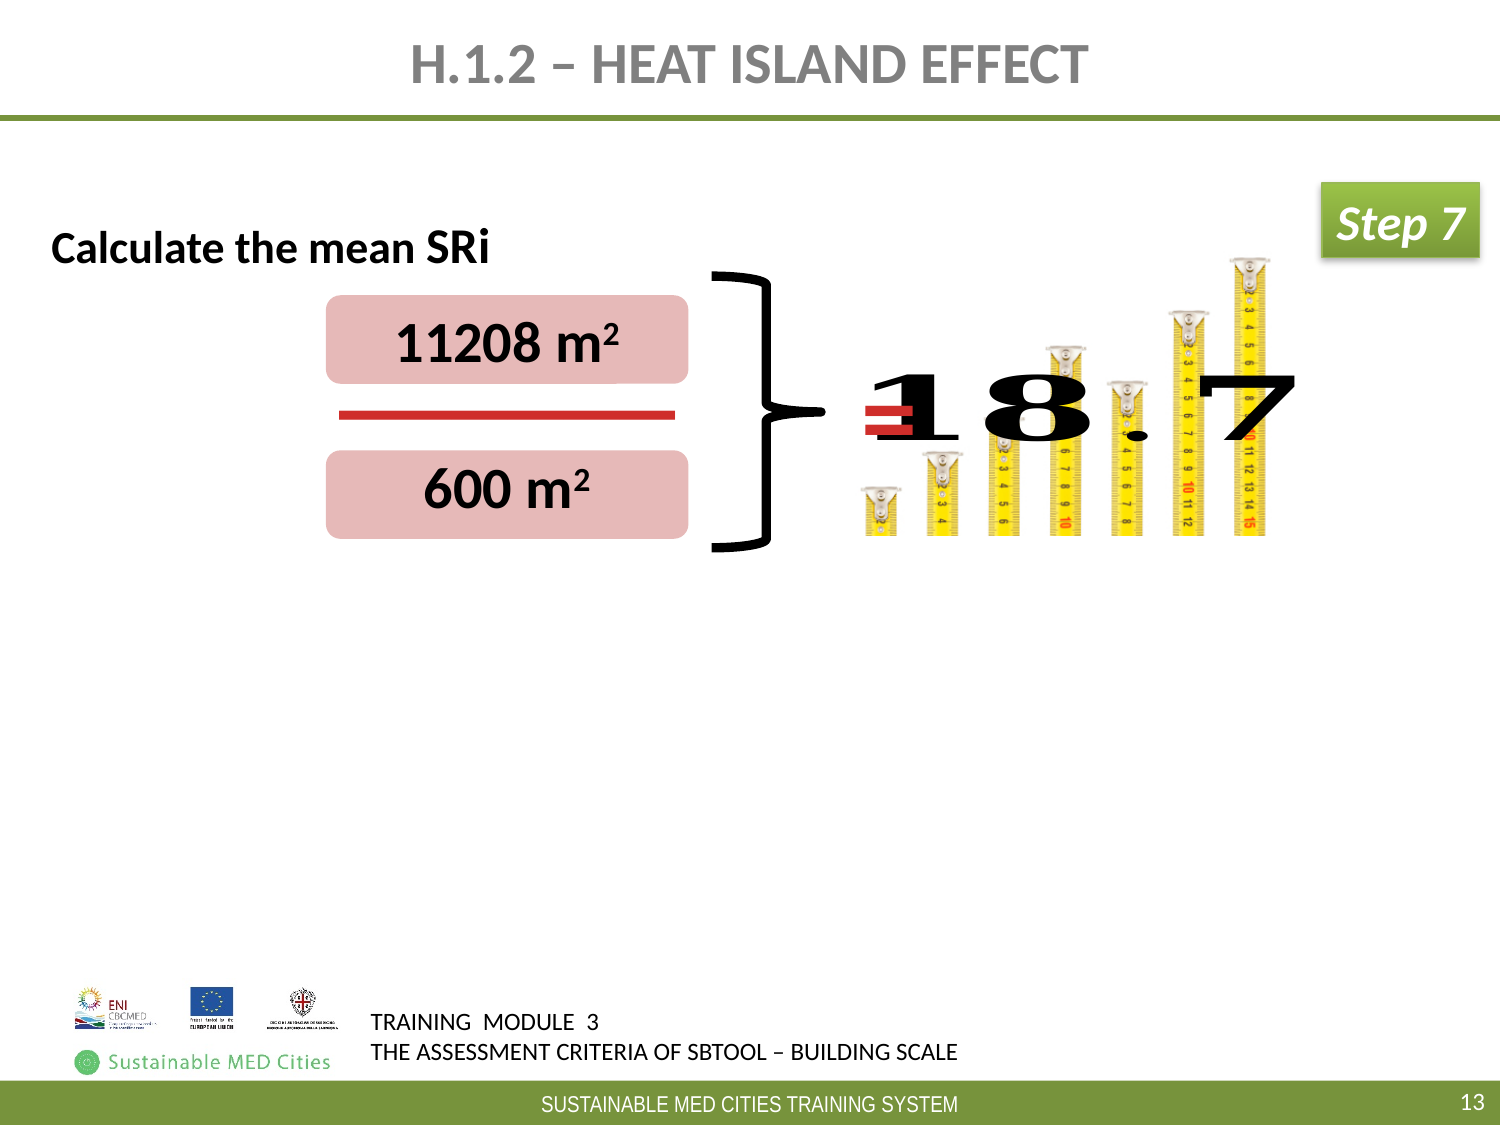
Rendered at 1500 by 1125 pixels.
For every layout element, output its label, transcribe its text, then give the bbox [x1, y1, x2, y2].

text_box Calculate the mean SRi [36, 206, 1308, 282]
picture [62, 978, 356, 1080]
text_box Step 7 [1321, 182, 1480, 258]
slide_number 13 [1149, 1076, 1500, 1125]
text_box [311, 248, 1308, 549]
title H.1.2 – HEAT ISLAND EFFECT [0, 0, 1500, 121]
